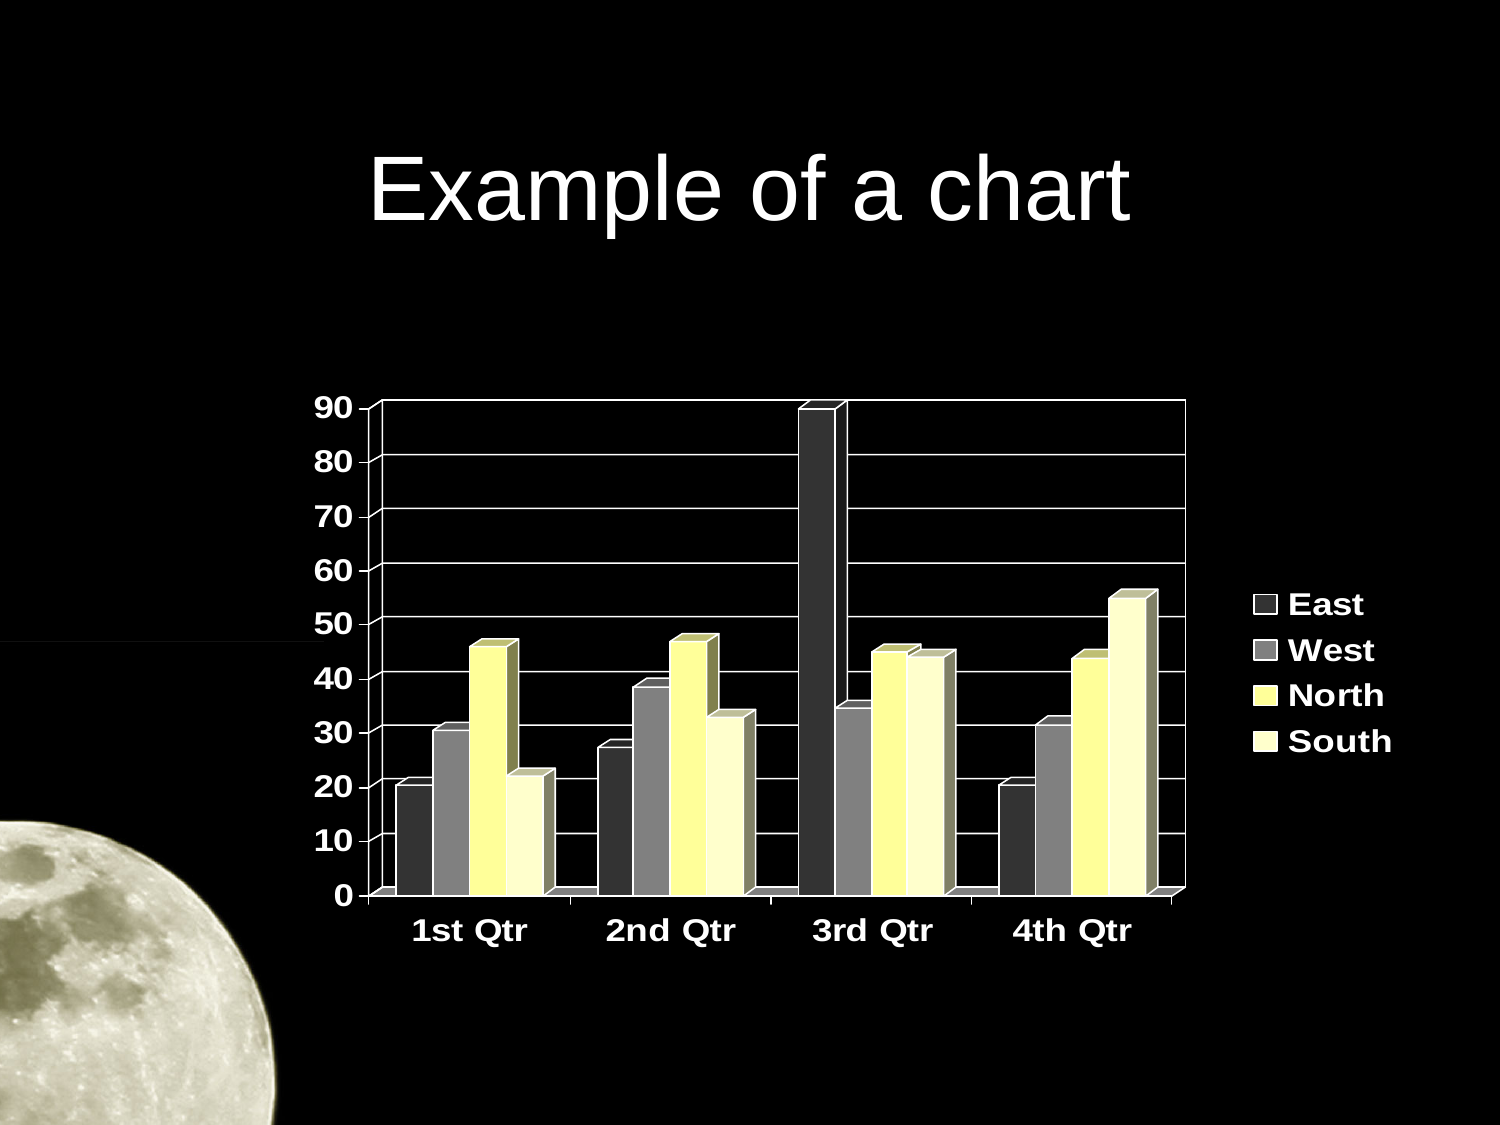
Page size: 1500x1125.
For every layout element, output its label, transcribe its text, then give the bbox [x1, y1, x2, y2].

title Example of a chart [75, 90, 1425, 278]
picture [0, 641, 324, 1125]
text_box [244, 360, 1415, 982]
